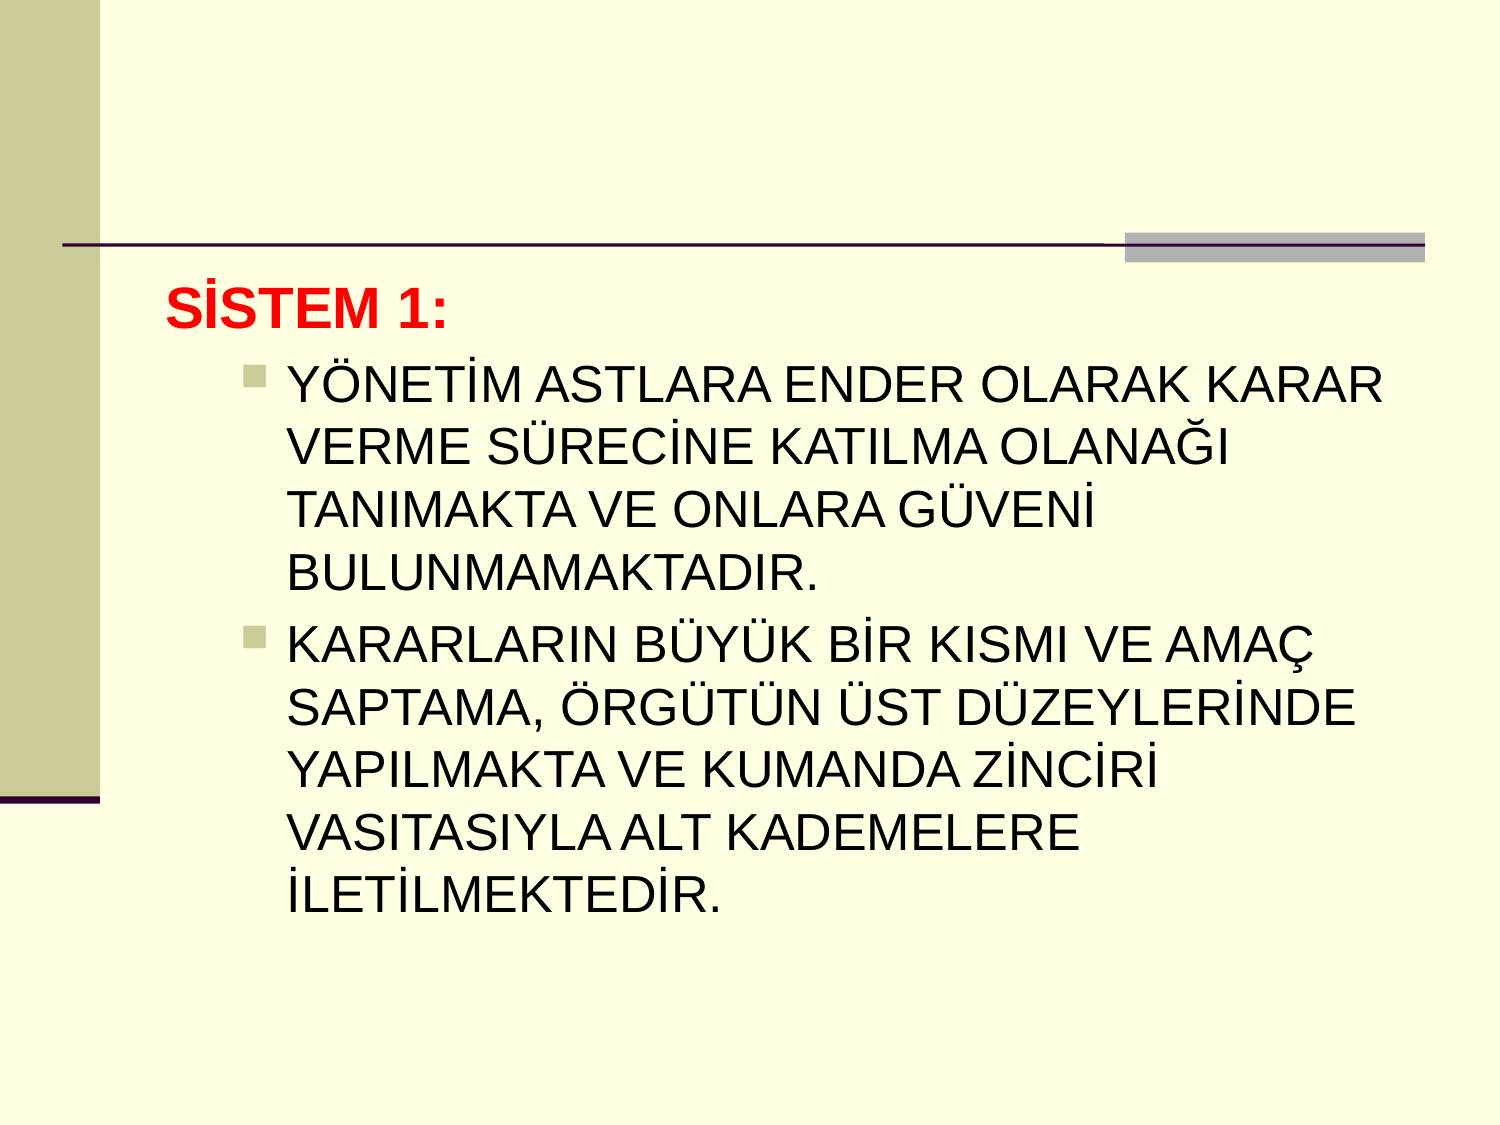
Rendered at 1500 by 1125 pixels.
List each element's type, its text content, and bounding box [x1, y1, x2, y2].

list SİSTEM 1: YÖNETİM ASTLARA ENDER OLARAK KARAR VERME SÜRECİNE KATILMA OLANAĞI TANIMAKTA VE ONLARA GÜVENİ BULUNMAMAKTADIR. KARARLARIN BÜYÜK BİR KISMI VE AMAÇ SAPTAMA, ÖRGÜTÜN ÜST DÜZEYLERİNDE YAPILMAKTA VE KUMANDA ZİNCİRİ VASITASIYLA ALT KADEMELERE İLETİLMEKTEDİR. [149, 262, 1426, 1024]
